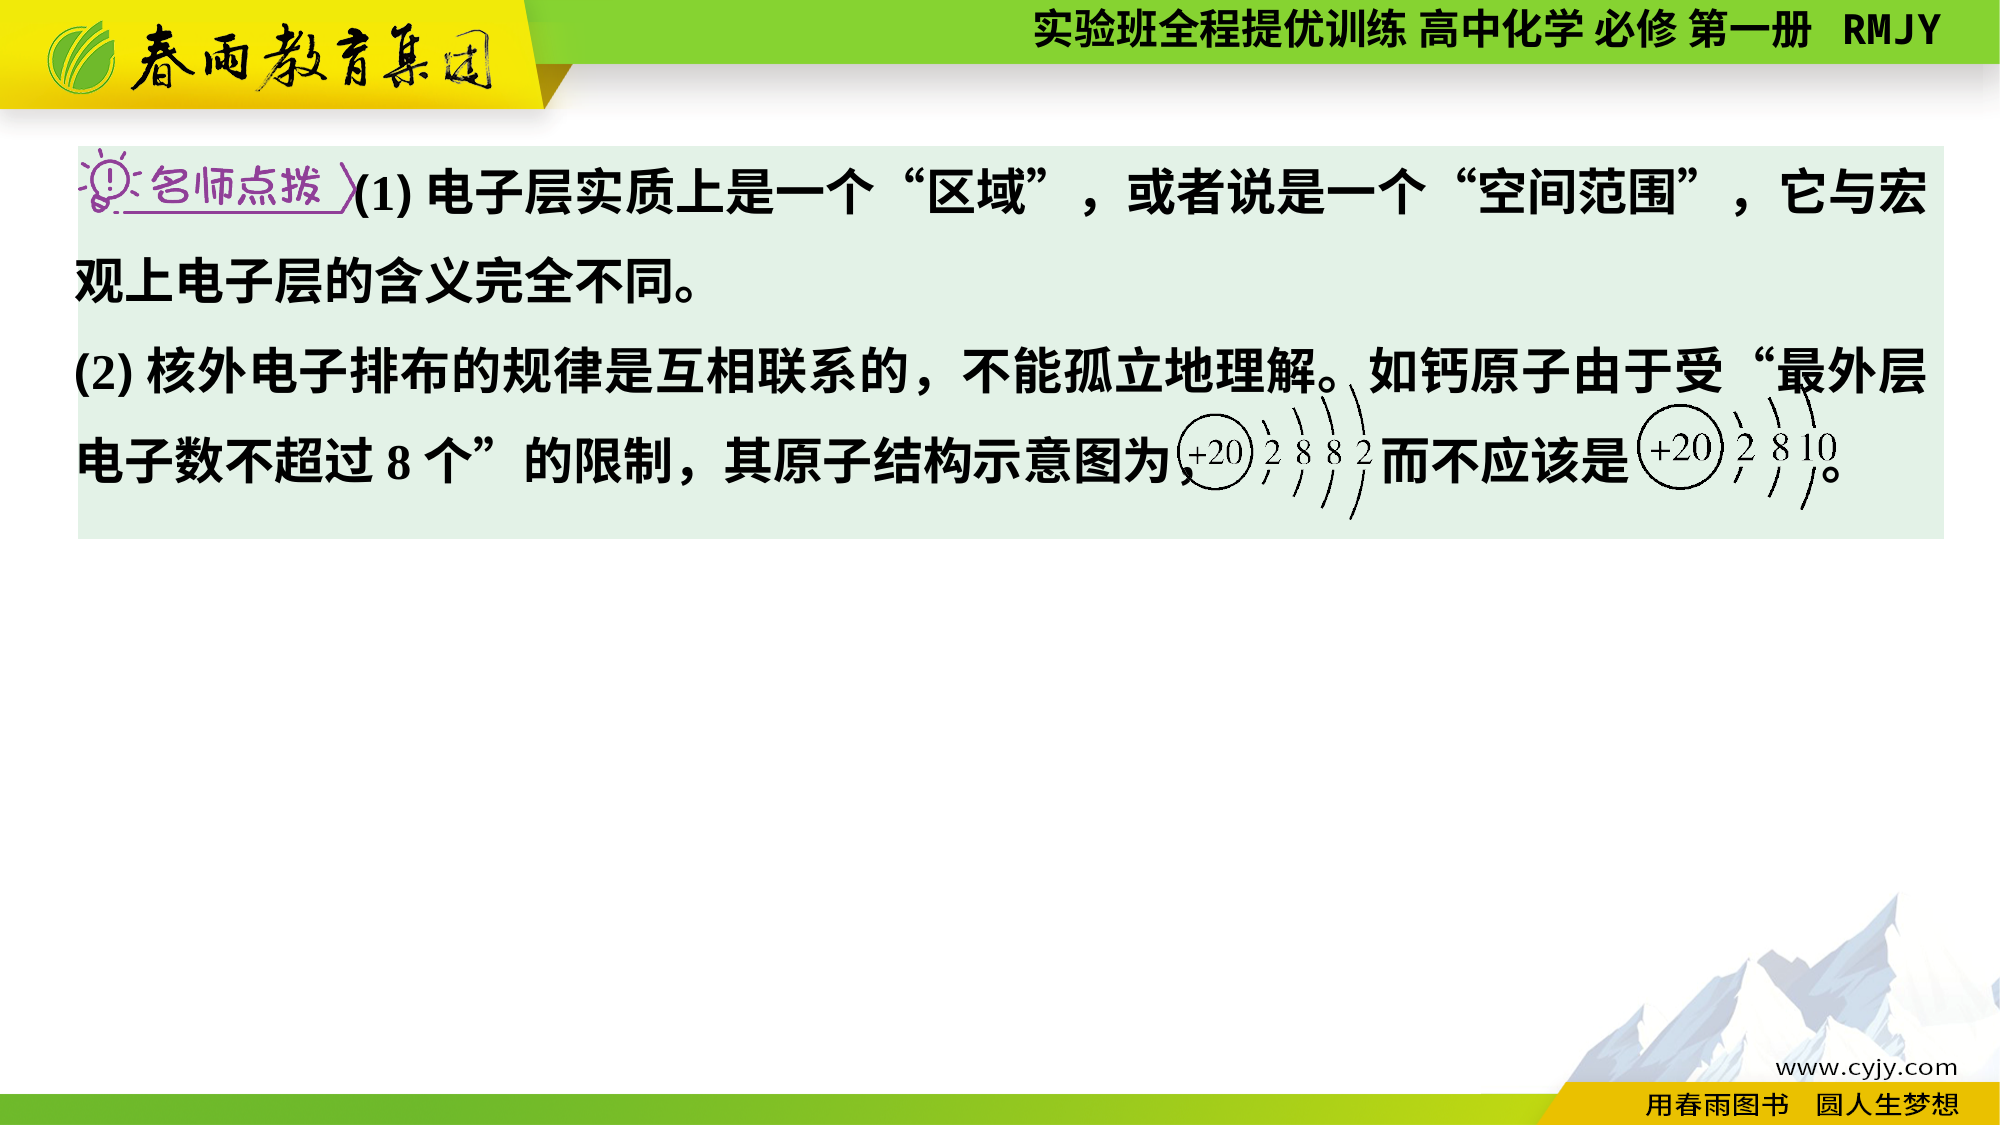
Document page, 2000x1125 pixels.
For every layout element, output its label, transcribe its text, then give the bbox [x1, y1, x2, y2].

picture [0, 0, 2000, 1125]
list (1)电子层实质上是一个“区域”，或者说是一个“空间范围”，它与宏观上电子层的含义完全不同。 (2)核外电子排布的规律是互相联系的，不能孤立地理解。如钙原子由于受“最外层电子数不超过8个”的限制，其原子结构示意图为， 而不应该是 。 [59, 122, 1944, 582]
